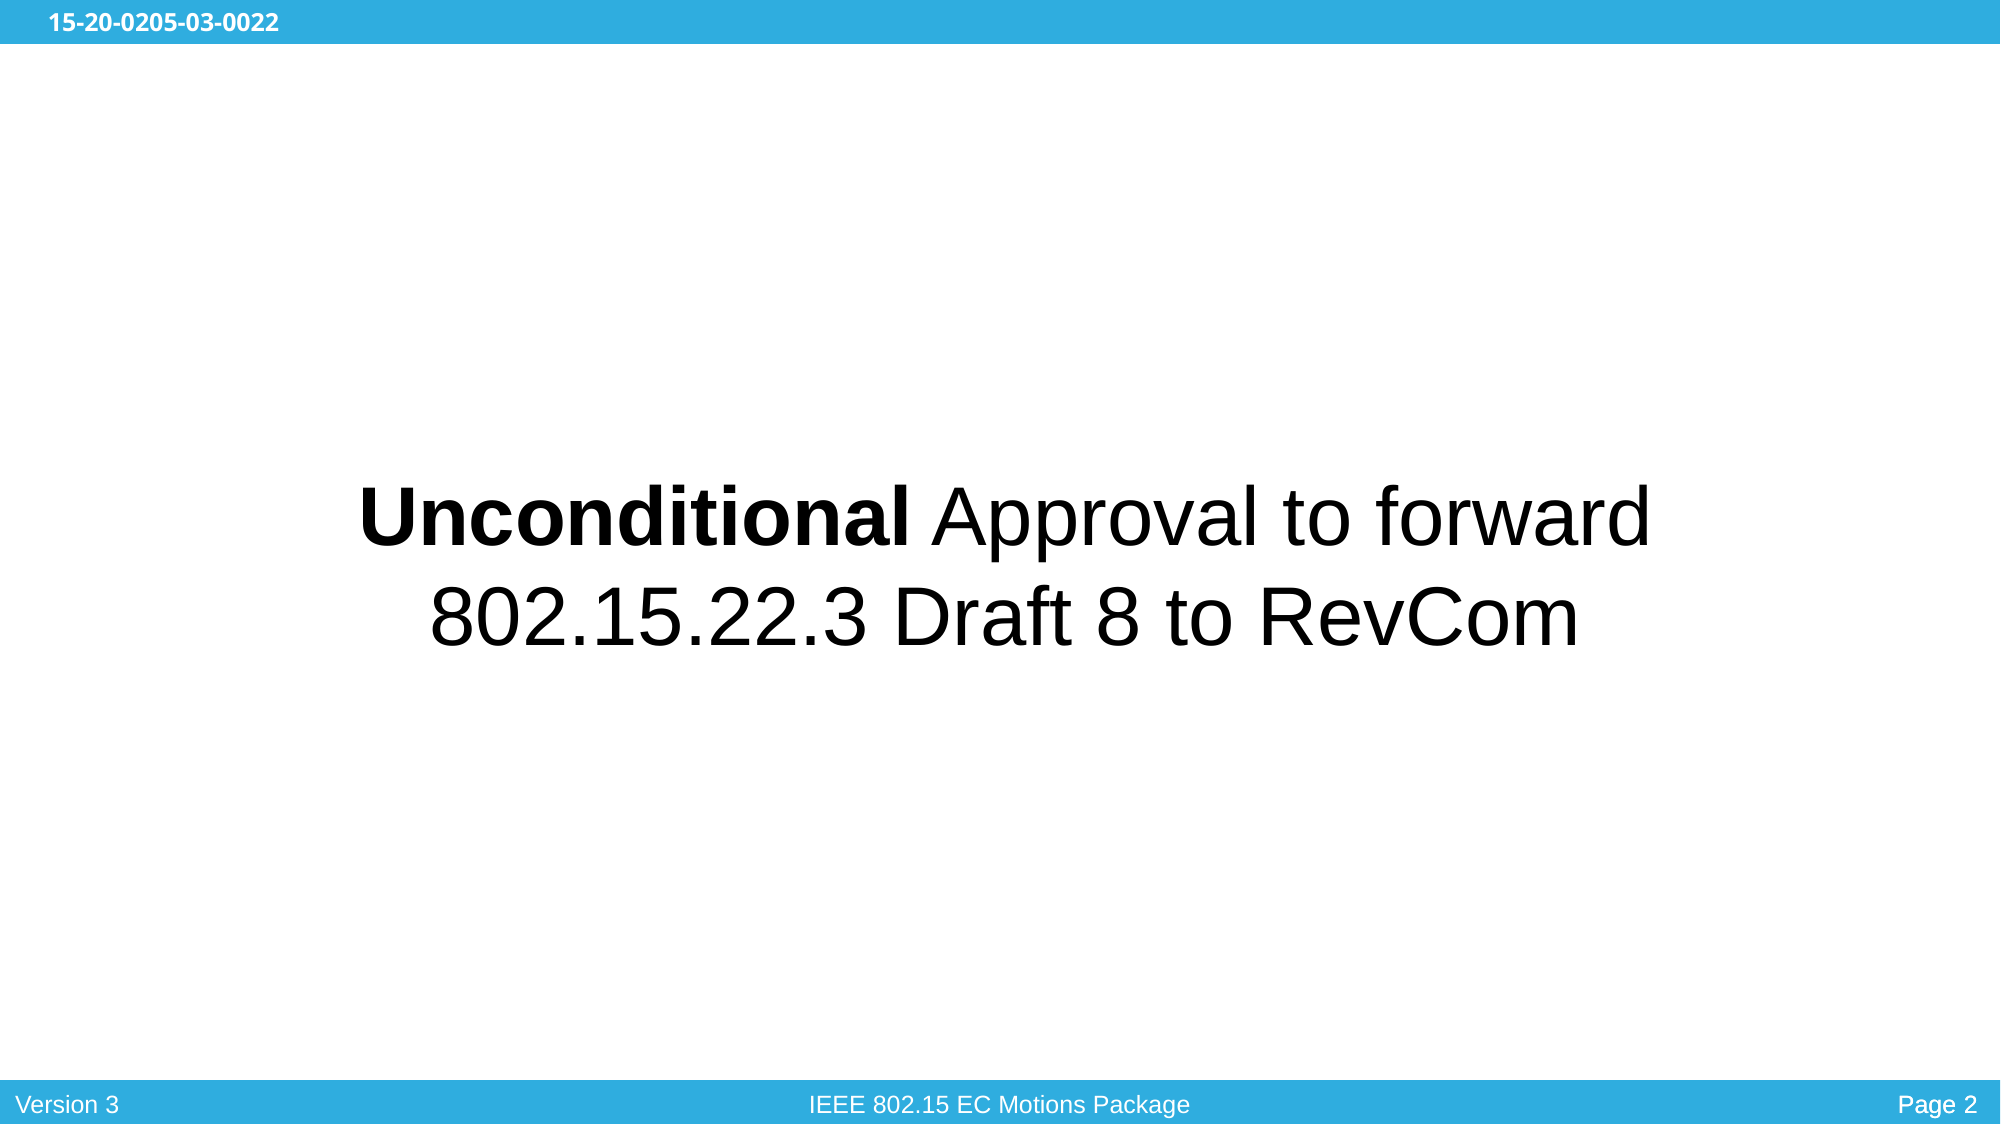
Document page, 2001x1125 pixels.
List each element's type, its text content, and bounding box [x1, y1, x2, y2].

title Unconditional Approval to forward 802.15.22.3 Draft 8 to RevCom [114, 418, 1898, 707]
